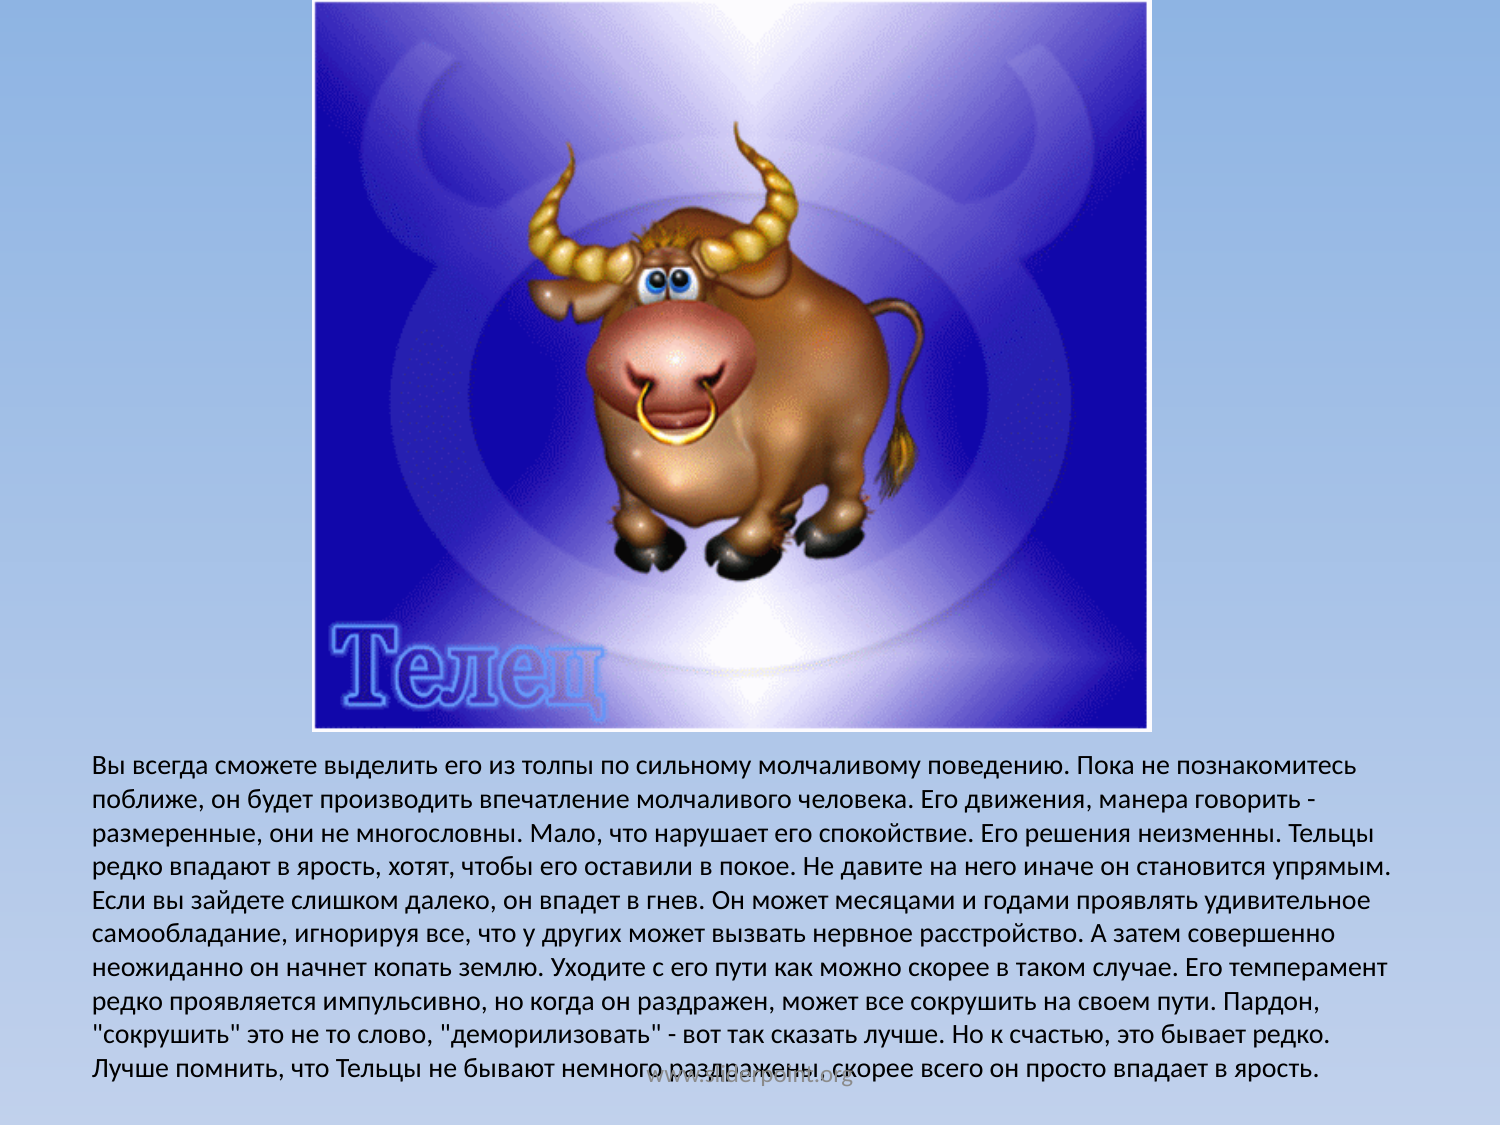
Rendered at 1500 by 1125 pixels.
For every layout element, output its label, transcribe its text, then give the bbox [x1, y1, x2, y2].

picture [312, 0, 1152, 732]
footer www.sliderpoint.org [512, 1042, 988, 1103]
list Вы всегда сможете выделить его из толпы по сильному молчаливому поведению. Пока не познакомитесь поближе, он будет производить впечатление молчаливого человека. Его движения, манера говорить - размеренные, они не многословны. Мало, что нарушает его спокойствие. Его решения неизменны. Тельцы редко впадают в ярость, хотят, чтобы его оставили в покое. Не давите на него иначе он становится упрямым. Если вы зайдете слишком далеко, он впадет в гнев. Он может месяцами и годами проявлять удивительное самообладание, игнорируя все, что у других может вызвать нервное расстройство. А затем совершенно неожиданно он начнет копать землю. Уходите с его пути как можно скорее в таком случае. Его темперамент редко проявляется импульсивно, но когда он раздражен, может все сокрушить на своем пути. Пардон, "сокрушить" это не то слово, "деморилизовать" - вот так сказать лучше. Но к счастью, это бывает редко. Лучше помнить, что Тельцы не бывают немного раздражены, скорее всего он просто впадает в ярость. [76, 739, 1428, 1125]
